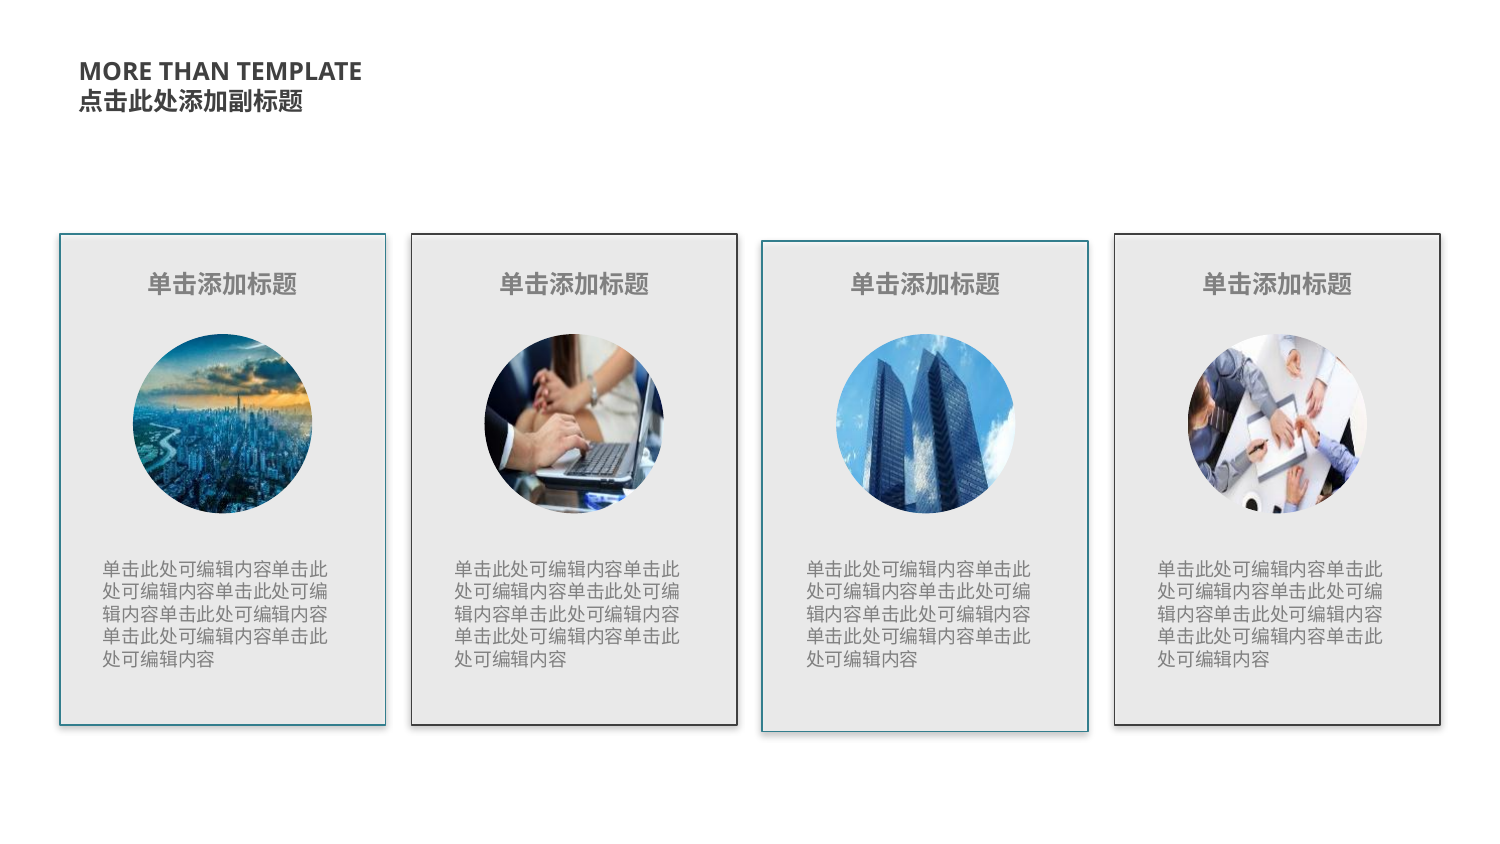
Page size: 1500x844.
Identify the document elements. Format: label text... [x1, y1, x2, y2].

text_box [482, 331, 666, 516]
text_box [411, 233, 738, 726]
text_box [761, 240, 1089, 732]
text_box [130, 335, 315, 516]
text_box [59, 233, 386, 726]
text_box 单击此处可编辑内容单击此处可编辑内容单击此处可编辑内容单击此处可编辑内容单击此处可编辑内容单击此处可编辑内容 [1146, 551, 1409, 702]
text_box 单击此处可编辑内容单击此处可编辑内容单击此处可编辑内容单击此处可编辑内容单击此处可编辑内容单击此处可编辑内容 [443, 551, 706, 702]
text_box 单击添加标题 [111, 263, 334, 335]
text_box 单击添加标题 [1166, 263, 1389, 305]
text_box 单击添加标题 [814, 263, 1037, 305]
text_box 单击此处可编辑内容单击此处可编辑内容单击此处可编辑内容单击此处可编辑内容单击此处可编辑内容单击此处可编辑内容 [794, 551, 1057, 702]
text_box [1185, 331, 1370, 516]
text_box 单击此处可编辑内容单击此处可编辑内容单击此处可编辑内容单击此处可编辑内容单击此处可编辑内容单击此处可编辑内容 [91, 551, 354, 702]
text_box 单击添加标题 [463, 263, 685, 305]
text_box [834, 331, 1018, 516]
text_box [1114, 233, 1441, 726]
